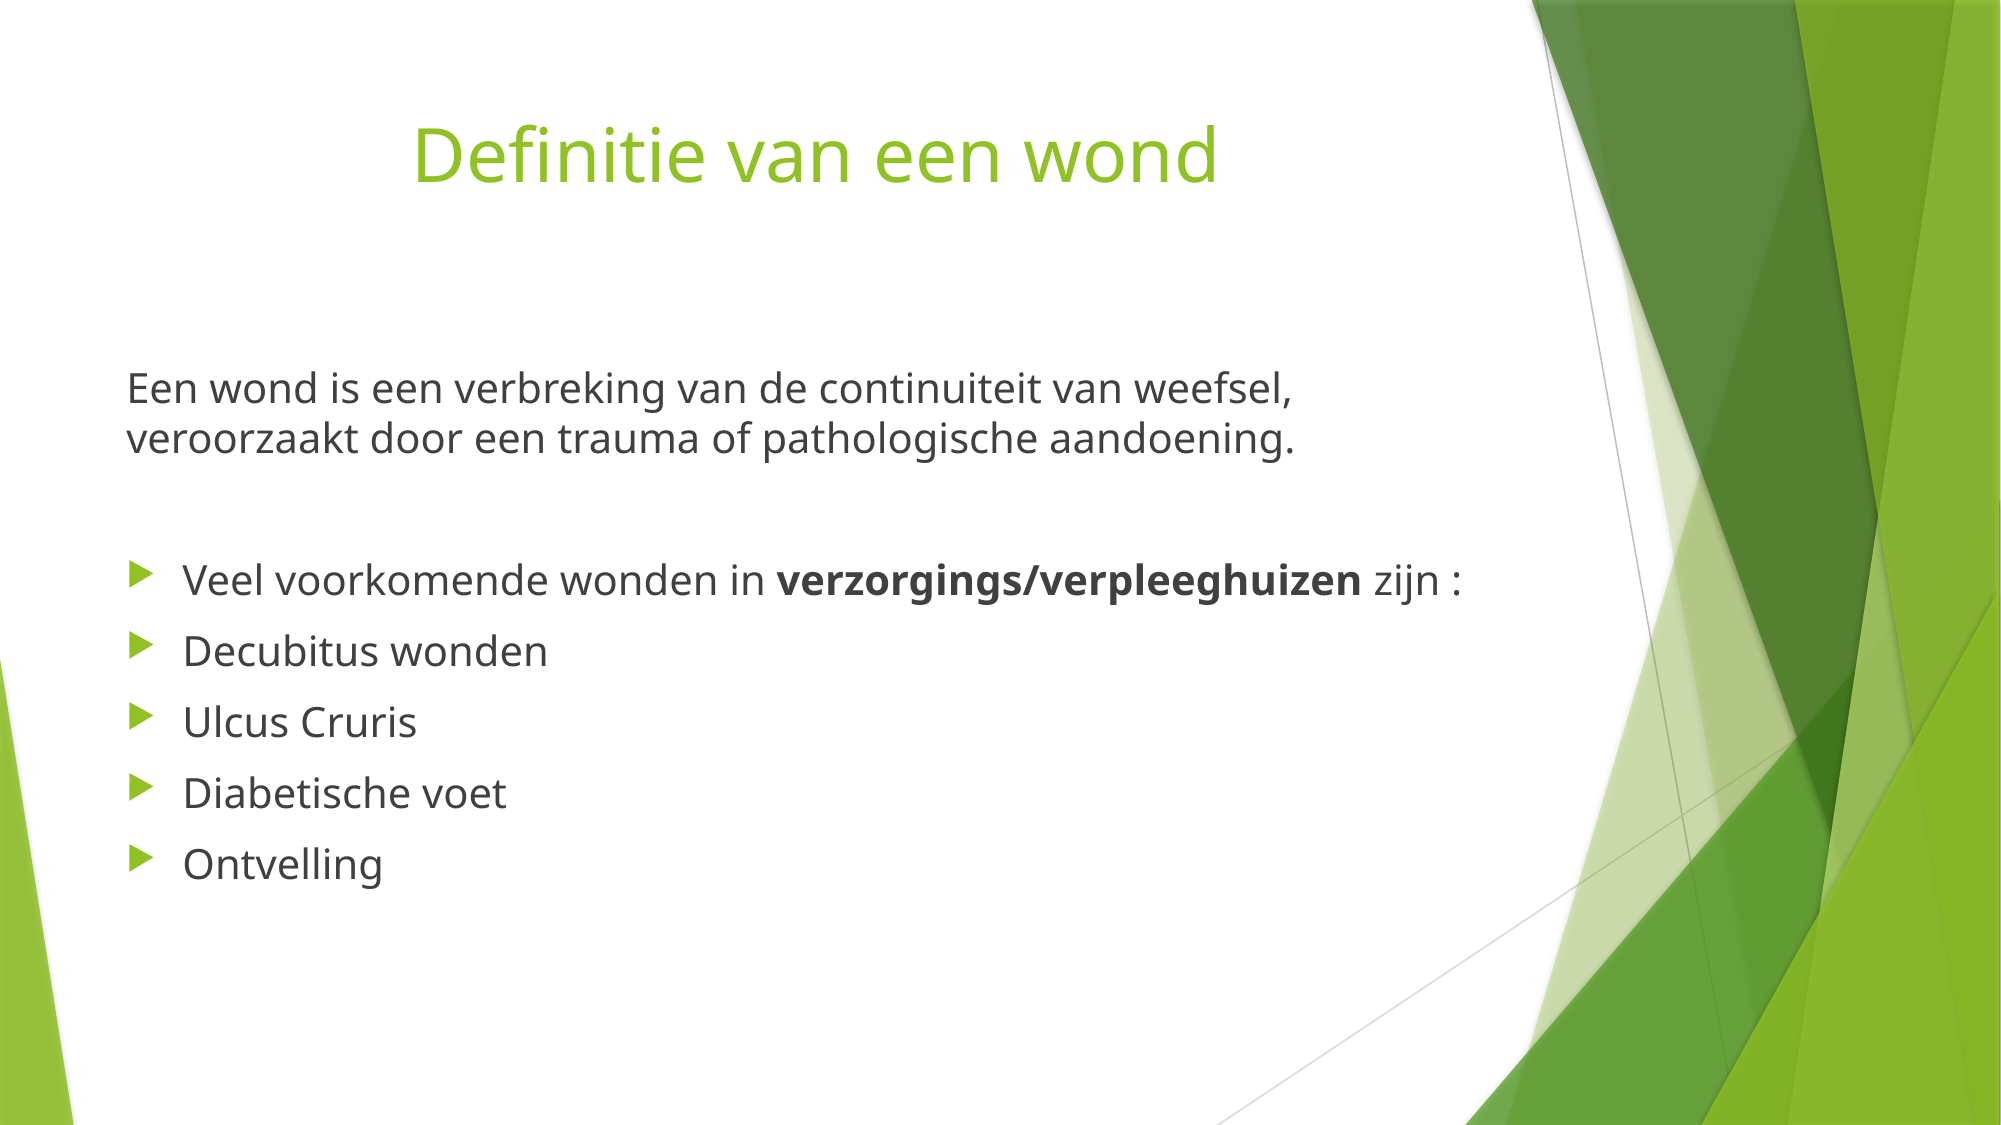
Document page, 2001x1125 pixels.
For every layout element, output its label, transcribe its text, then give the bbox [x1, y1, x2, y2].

title Definitie van een wond [111, 99, 1522, 317]
list Een wond is een verbreking van de continuiteit van weefsel, veroorzaakt door een trauma of pathologische aandoening. Veel voorkomende wonden in verzorgings/verpleeghuizen zijn : Decubitus wonden Ulcus Cruris Diabetische voet Ontvelling [111, 354, 1522, 992]
